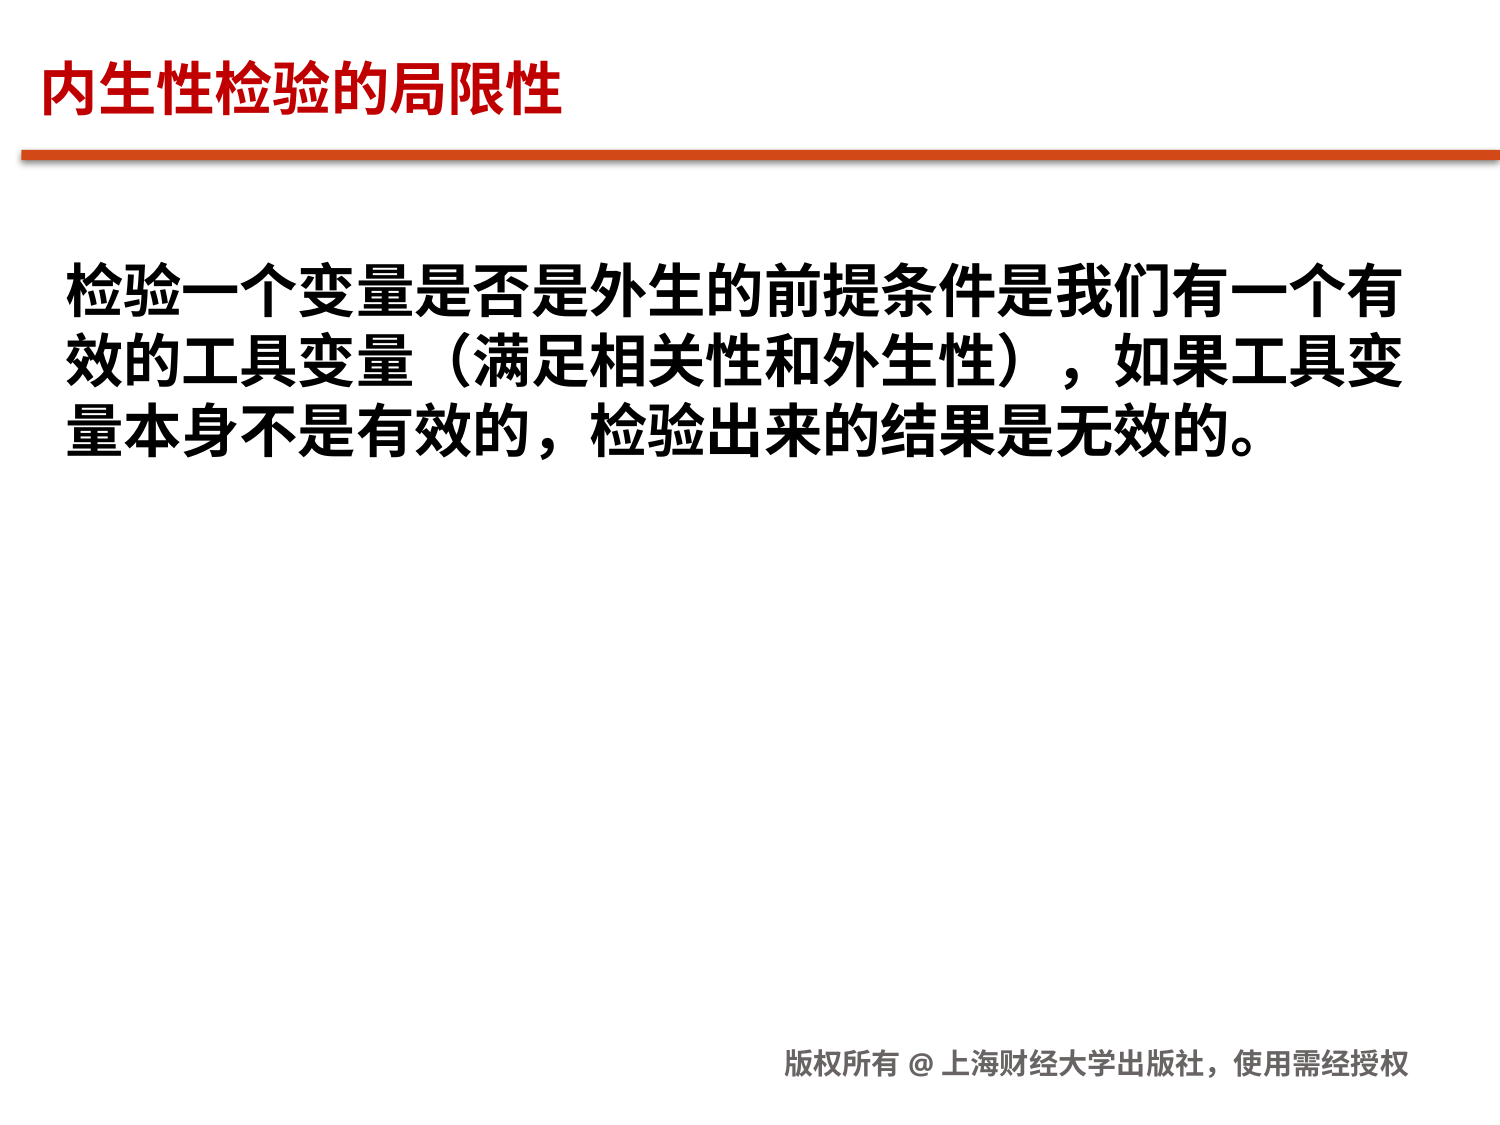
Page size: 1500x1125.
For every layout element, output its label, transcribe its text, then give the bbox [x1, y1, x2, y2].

list 检验一个变量是否是外生的前提条件是我们有一个有效的工具变量（满足相关性和外生性），如果工具变量本身不是有效的，检验出来的结果是无效的。 [50, 174, 1429, 1100]
footer 版权所有@上海财经大学出版社，使用需经授权 [690, 1025, 1500, 1100]
title 内生性检验的局限性 [24, 50, 1450, 138]
